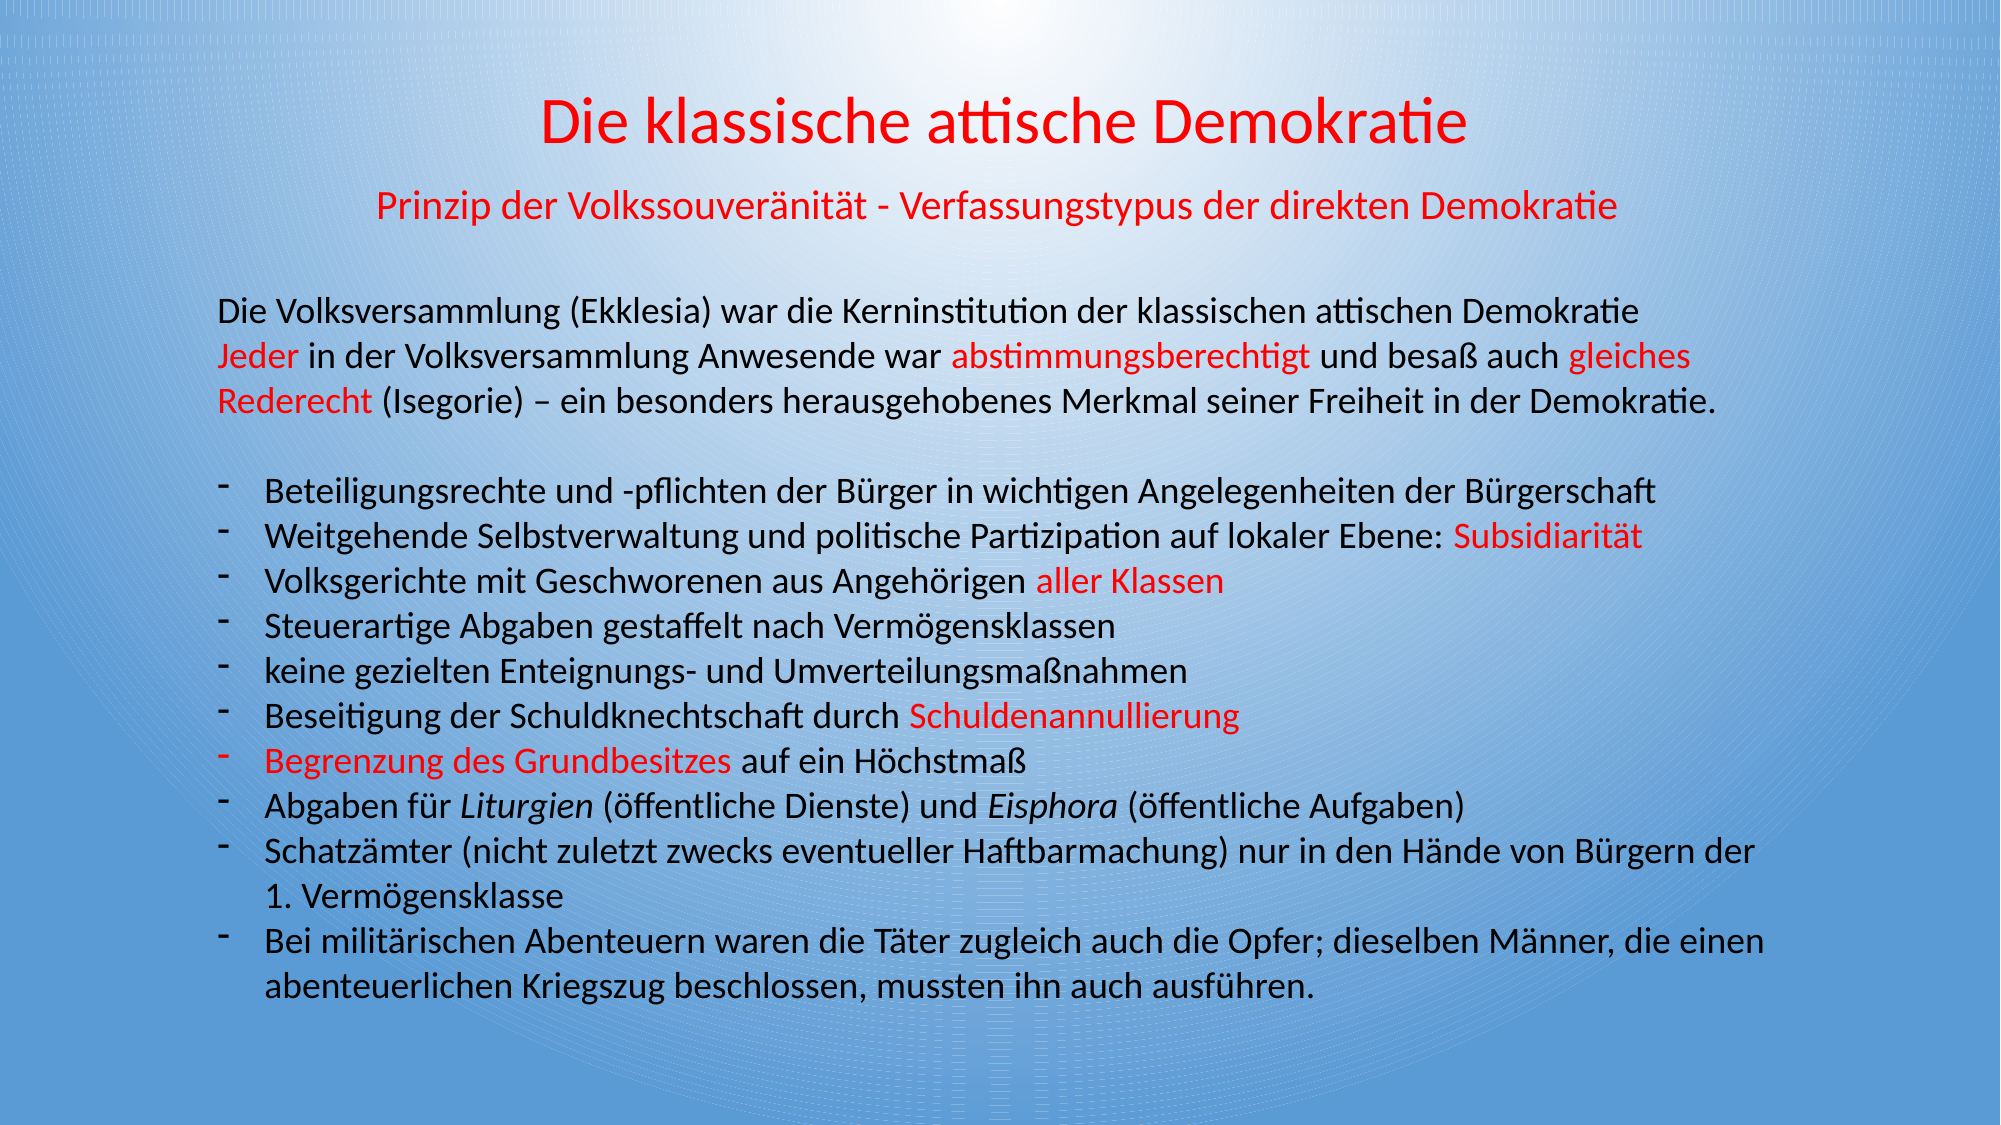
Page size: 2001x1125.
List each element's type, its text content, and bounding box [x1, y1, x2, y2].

text_box Die klassische attische Demokratie Prinzip der Volkssouveränität - Verfassungstypus der direkten Demokratie [176, 69, 1819, 235]
text_box Die Volksversammlung (Ekklesia) war die Kerninstitution der klassischen attischen Demokratie Jeder in der Volksversammlung Anwesende war abstimmungsberechtigt und besaß auch gleiches Rederecht (Isegorie) – ein besonders herausgehobenes Merkmal seiner Freiheit in der Demokratie. Beteiligungsrechte und -pflichten der Bürger in wichtigen Angelegenheiten der Bürgerschaft Weitgehende Selbstverwaltung und politische Partizipation auf lokaler Ebene: Subsidiarität Volksgerichte mit Geschworenen aus Angehörigen aller Klassen Steuerartige Abgaben gestaffelt nach Vermögensklassen keine gezielten Enteignungs- und Umverteilungsmaßnahmen Beseitigung der Schuldknechtschaft durch Schuldenannullierung Begrenzung des Grundbesitzes auf ein Höchstmaß Abgaben für Liturgien (öffentliche Dienste) und Eisphora (öffentliche Aufgaben) Schatzämter (nicht zuletzt zwecks eventueller Haftbarmachung) nur in den Hände von Bürgern der 1. Vermögensklasse Bei militärischen Abenteuern waren die Täter zugleich auch die Opfer; dieselben Männer, die einen abenteuerlichen Kriegszug beschlossen, mussten ihn auch ausführen. [202, 278, 1793, 1014]
